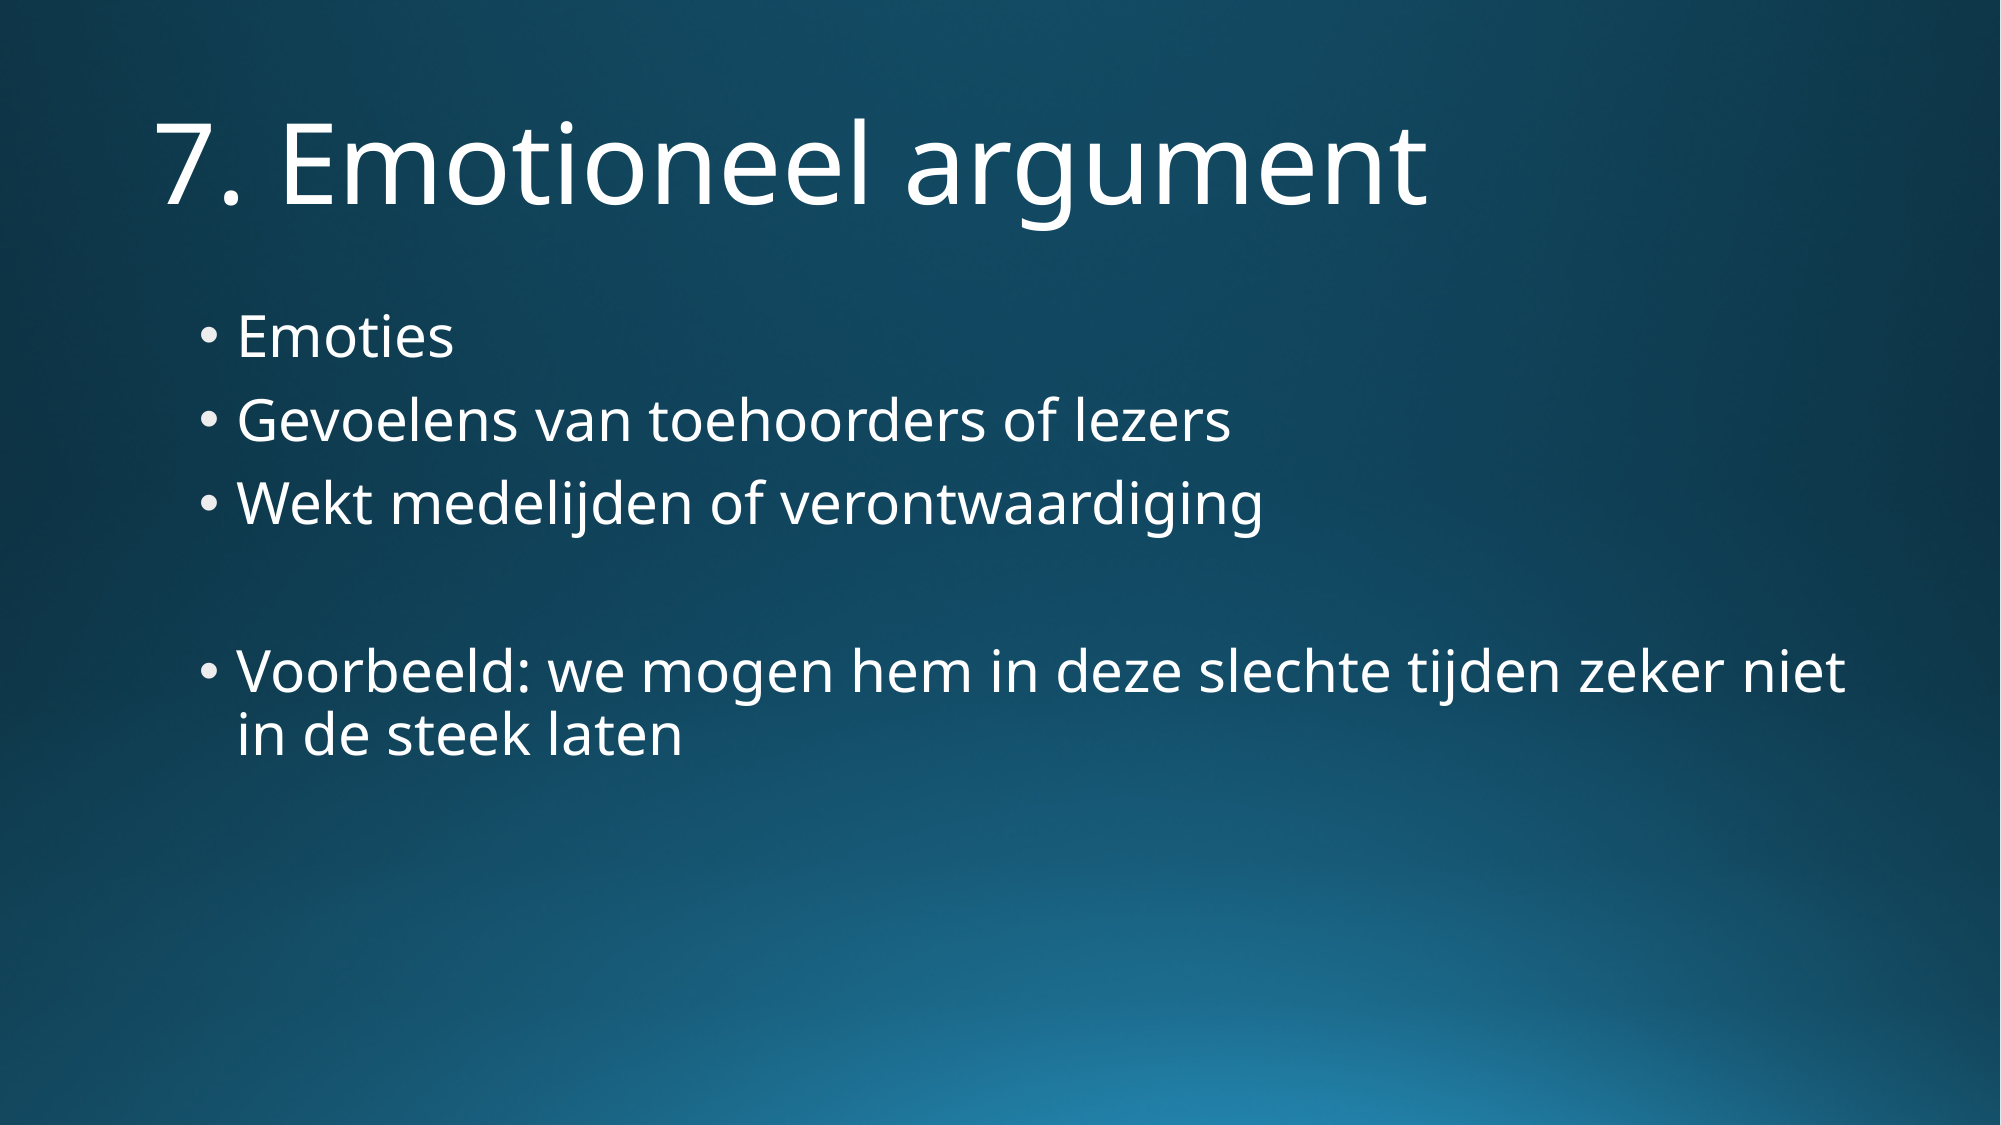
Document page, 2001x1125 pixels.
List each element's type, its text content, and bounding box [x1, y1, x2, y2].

title 7. Emotioneel argument [137, 59, 1863, 278]
picture [0, 0, 2001, 1125]
list Emoties Gevoelens van toehoorders of lezers Wekt medelijden of verontwaardiging Voorbeeld: we mogen hem in deze slechte tijden zeker niet in de steek laten [183, 299, 1863, 1014]
